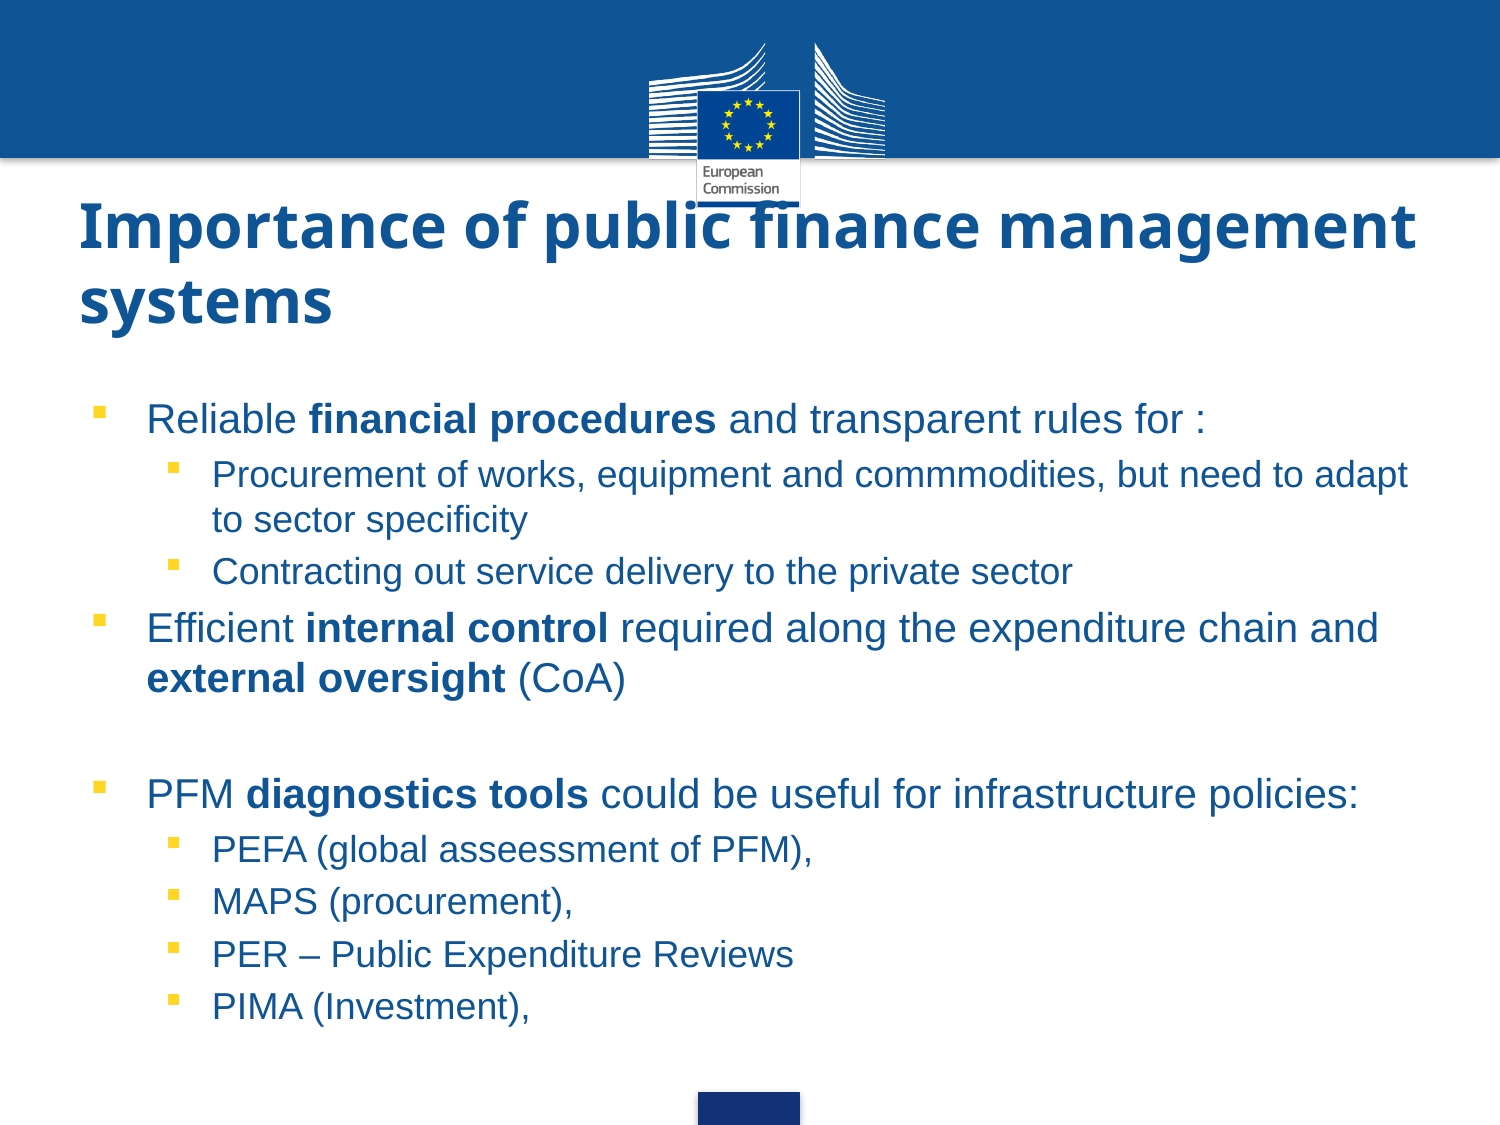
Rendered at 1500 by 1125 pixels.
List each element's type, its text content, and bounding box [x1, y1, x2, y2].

list Reliable financial procedures and transparent rules for : Procurement of works, equipment and commmodities, but need to adapt to sector specificity Contracting out service delivery to the private sector Efficient internal control required along the expenditure chain and external oversight (CoA) PFM diagnostics tools could be useful for infrastructure policies: PEFA (global asseessment of PFM), MAPS (procurement), PER – Public Expenditure Reviews PIMA (Investment), [75, 326, 1425, 1024]
title Importance of public finance management systems [5, 196, 1483, 327]
picture [649, 42, 885, 196]
